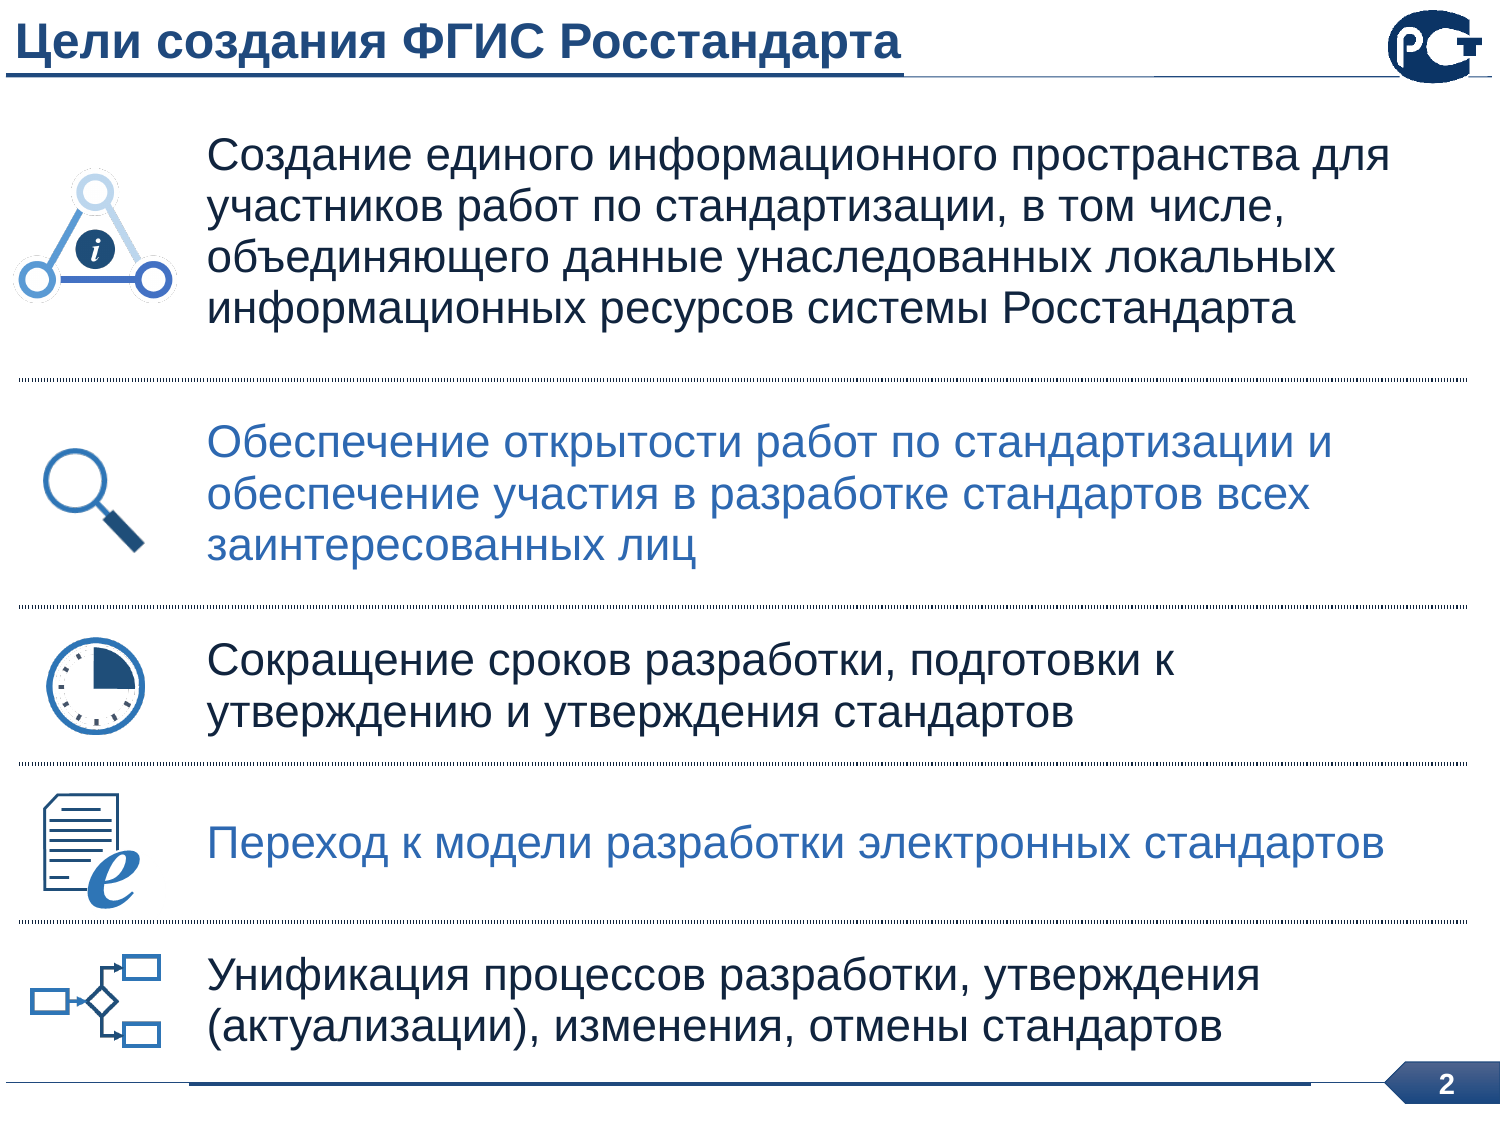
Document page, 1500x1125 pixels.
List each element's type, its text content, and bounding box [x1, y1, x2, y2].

table_cell Обеспечение открытости работ по стандартизации и обеспечение участия в разработке стандартов всех заинтересованных лиц [192, 380, 1469, 607]
picture [13, 168, 177, 303]
table_cell Унификация процессов разработки, утверждения (актуализации), изменения, отмены стандартов [192, 922, 1469, 1079]
picture [12, 776, 178, 925]
title Цели создания ФГИС Росстандарта [0, 0, 1495, 77]
picture [46, 637, 145, 735]
table_cell Переход к модели разработки электронных стандартов [192, 764, 1469, 922]
table_cell [19, 607, 192, 764]
table_header Создание единого информационного пространства для участников работ по стандартизации, в том числе, объединяющего данные унаследованных локальных информационных ресурсов системы Росстандарта [192, 82, 1469, 380]
picture [30, 954, 161, 1049]
table_header [19, 82, 192, 380]
table_cell [19, 922, 192, 1079]
table_cell Сокращение сроков разработки, подготовки к утверждению и утверждения стандартов [192, 607, 1469, 764]
picture [43, 448, 147, 556]
table_cell [19, 764, 192, 922]
slide_number 2 [1384, 1062, 1500, 1104]
table_cell [19, 380, 192, 607]
